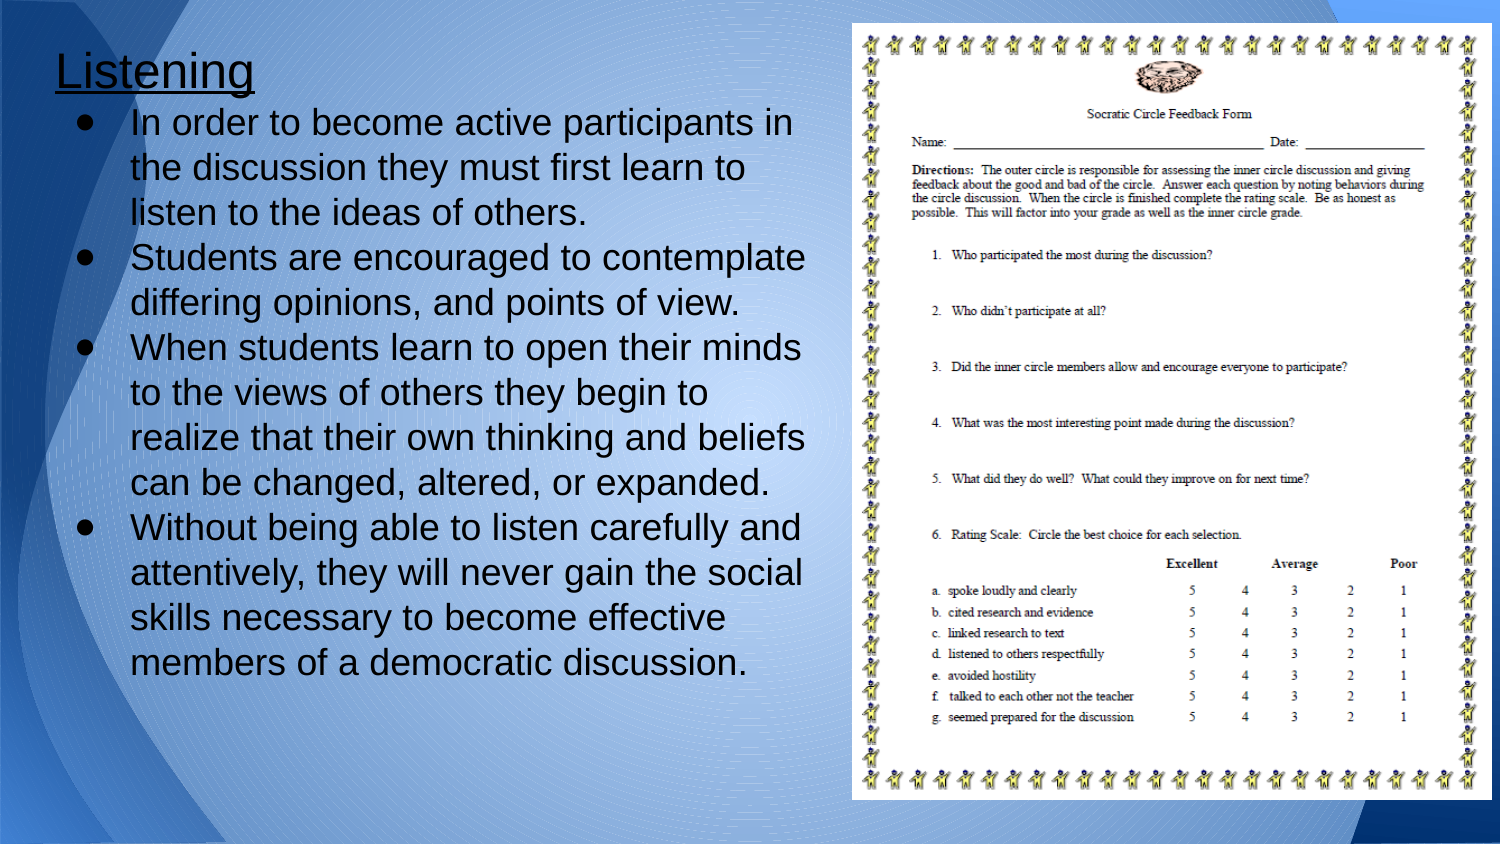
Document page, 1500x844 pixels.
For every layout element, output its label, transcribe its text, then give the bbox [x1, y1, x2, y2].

picture [852, 23, 1492, 800]
list Listening In order to become active participants in the discussion they must first learn to listen to the ideas of others. Students are encouraged to contemplate differing opinions, and points of view. When students learn to open their minds to the views of others they begin to realize that their own thinking and beliefs can be changed, altered, or expanded. Without being able to listen carefully and attentively, they will never gain the social skills necessary to become effective members of a democratic discussion. [40, 23, 827, 827]
